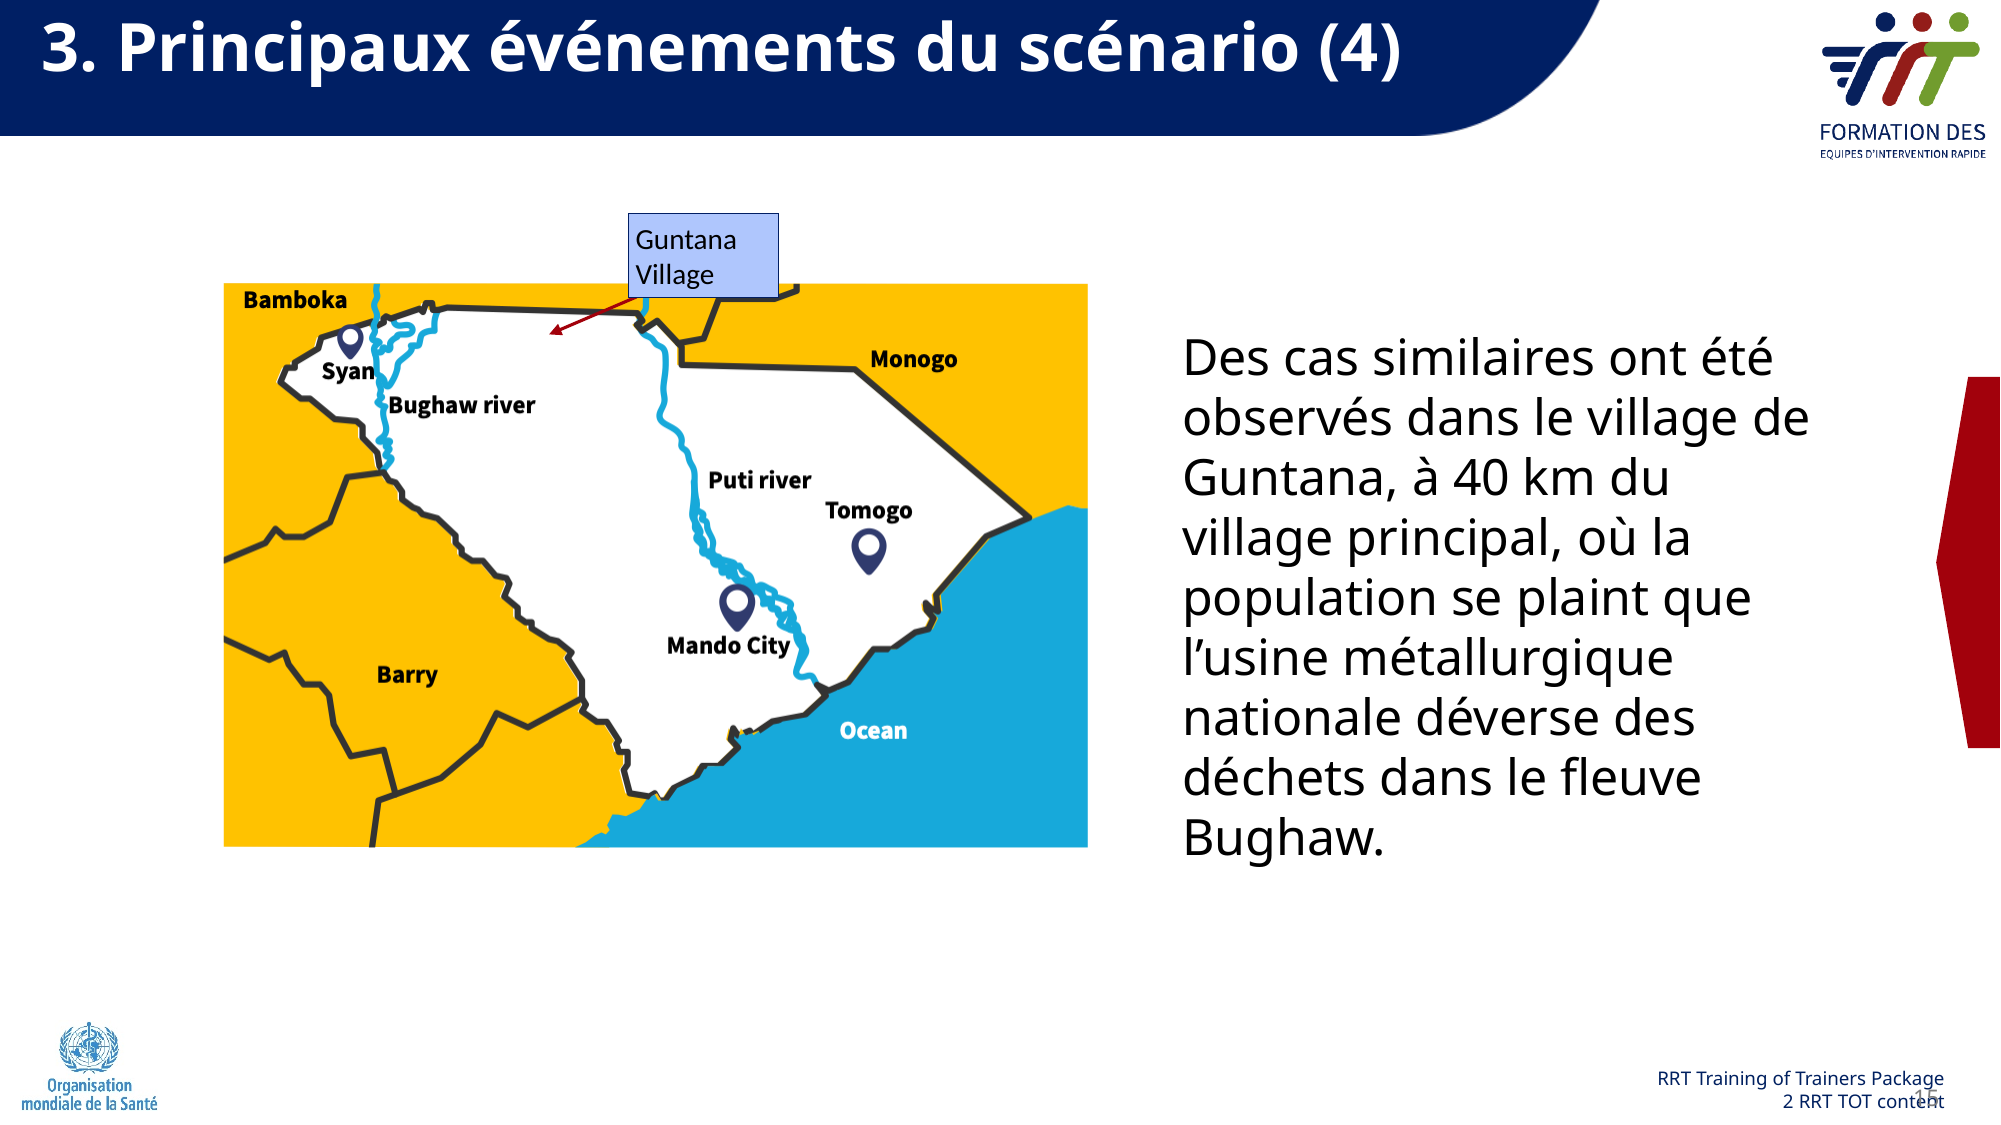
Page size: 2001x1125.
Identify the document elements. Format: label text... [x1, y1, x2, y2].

title 3. Principaux événements du scénario (4) [33, 0, 1444, 104]
picture [0, 0, 1623, 136]
picture [215, 270, 1091, 855]
picture [1820, 11, 1986, 160]
text_box Guntana Village [628, 213, 779, 270]
text_box [1936, 376, 2000, 749]
picture [20, 1020, 158, 1111]
text_box Des cas similaires ont été observés dans le village de Guntana, à 40 km du village principal, où la population se plaint que l’usine métallurgique nationale déverse des déchets dans le fleuve Bughaw. [1174, 318, 1825, 874]
